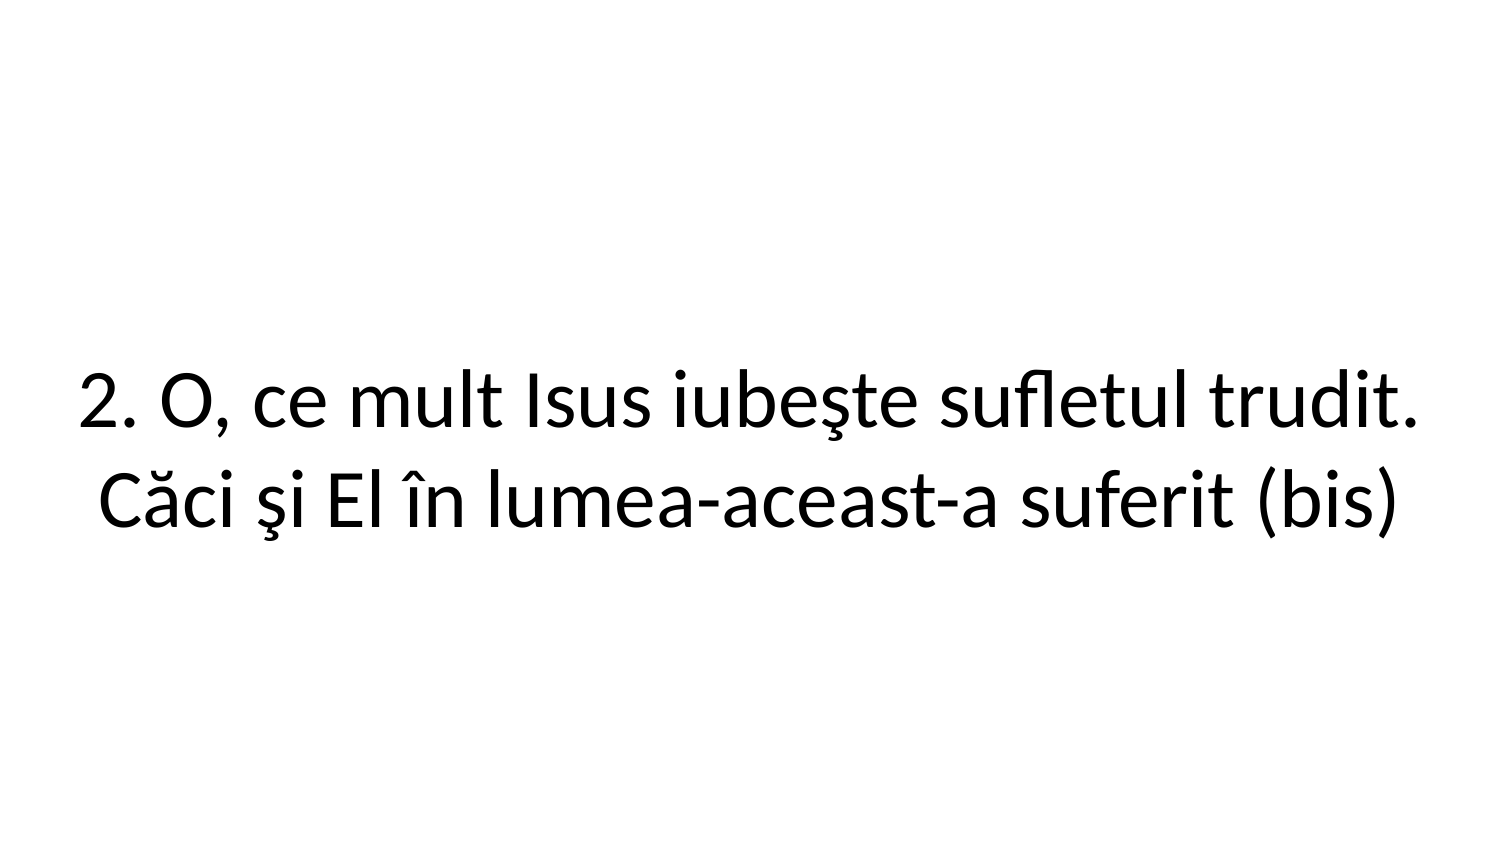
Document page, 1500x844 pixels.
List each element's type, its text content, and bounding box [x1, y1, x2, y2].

text_box 2. O, ce mult Isus iubeşte sufletul trudit. Căci şi El în lumea-aceast-a suferit (bis) [62, 292, 1438, 552]
